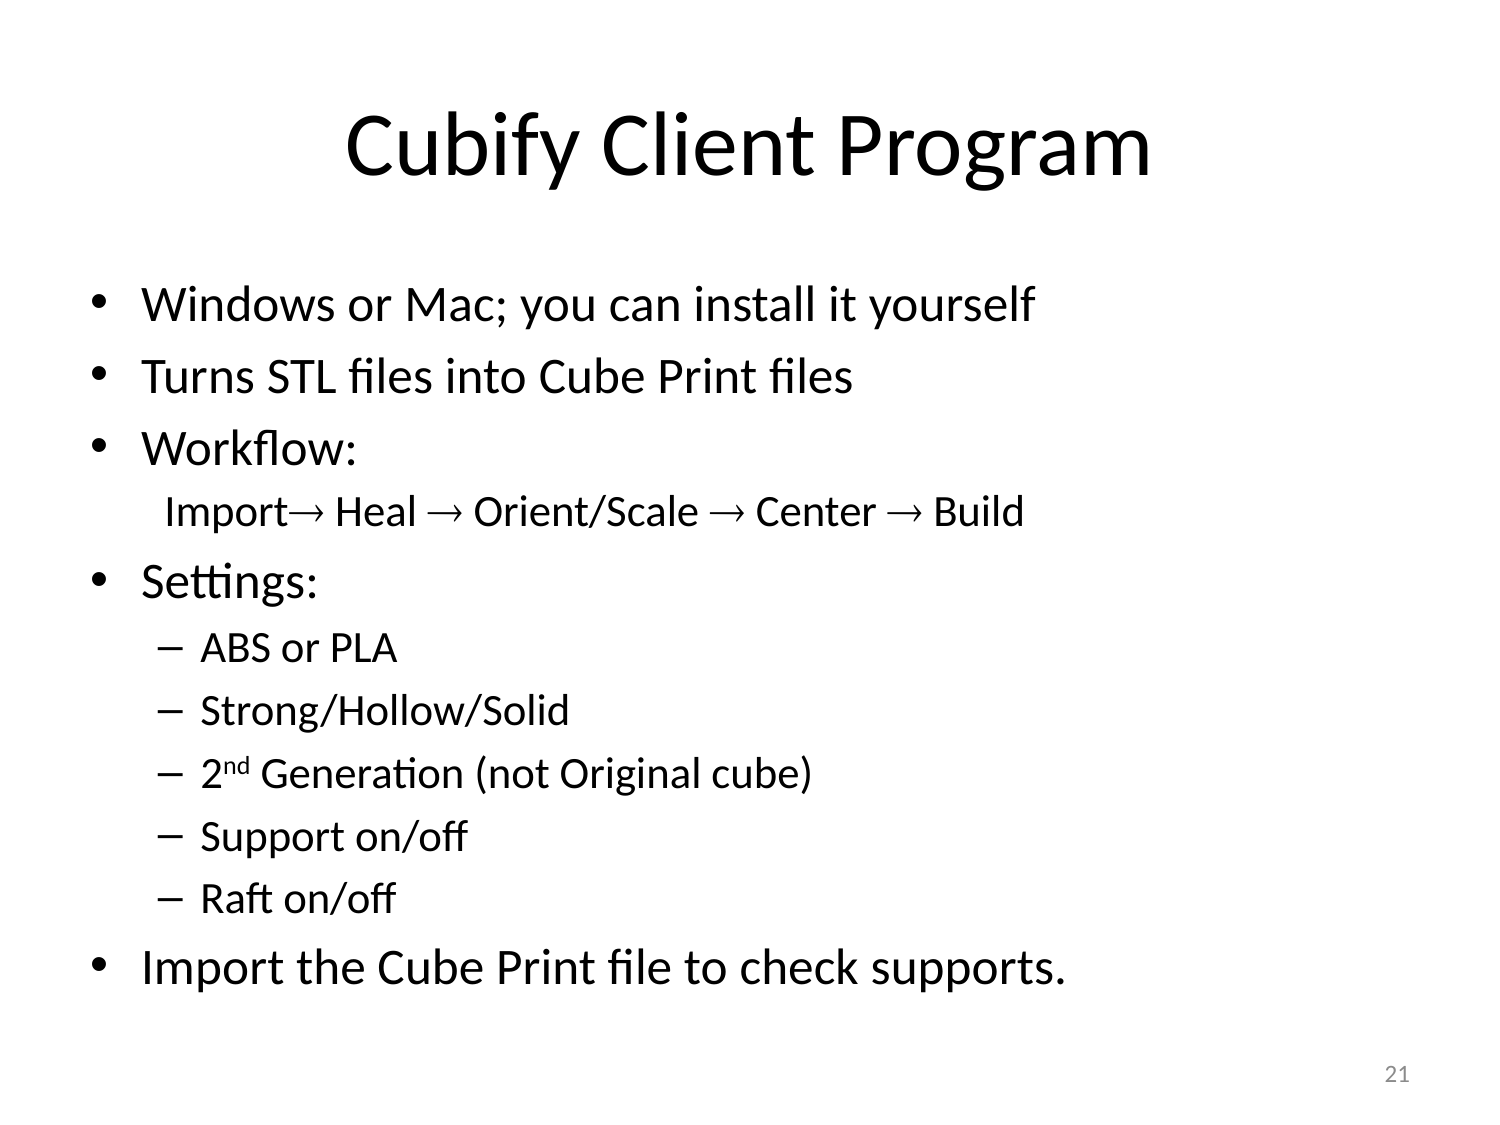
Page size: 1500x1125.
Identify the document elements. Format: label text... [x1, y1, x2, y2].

slide_number 21 [1074, 1042, 1425, 1103]
title Cubify Client Program [75, 45, 1425, 233]
list Windows or Mac; you can install it yourself Turns STL files into Cube Print files Workflow: Import Heal  Orient/Scale  Center  Build Settings: ABS or PLA Strong/Hollow/Solid 2nd Generation (not Original cube) Support on/off Raft on/off Import the Cube Print file to check supports. [75, 262, 1475, 1005]
